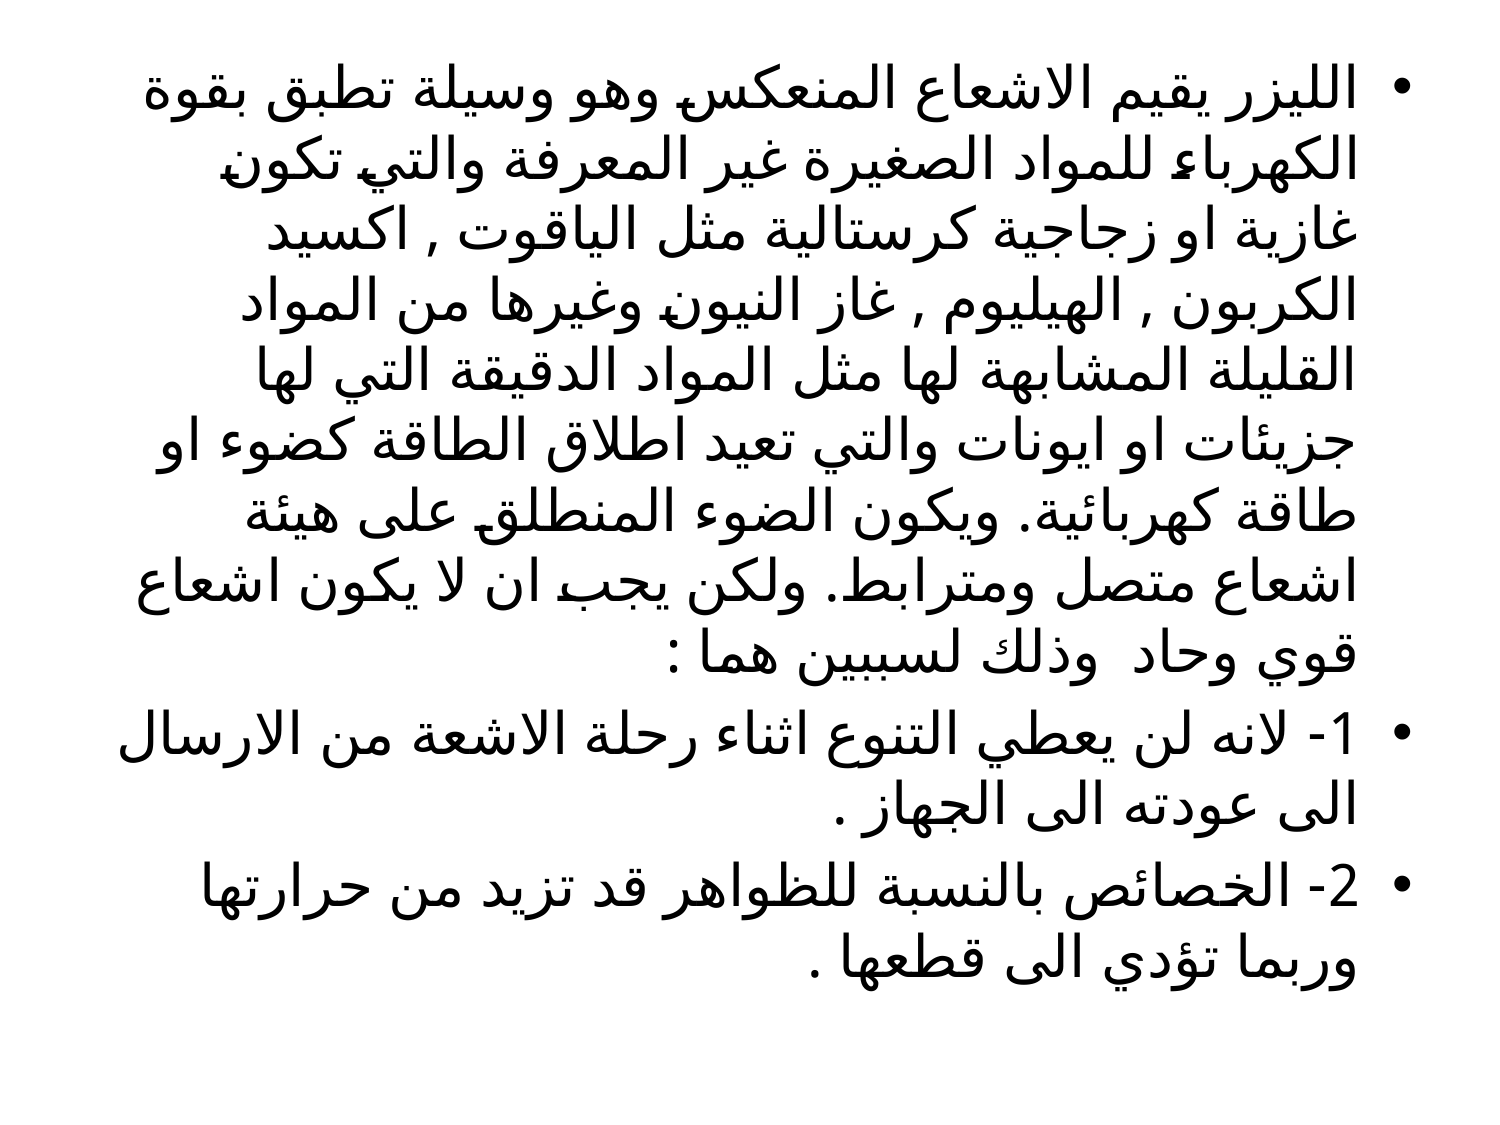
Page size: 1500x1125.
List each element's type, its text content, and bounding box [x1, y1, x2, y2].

list الليزر يقيم الاشعاع المنعكس وهو وسيلة تطبق بقوة الكهرباء للمواد الصغيرة غير المعرفة والتي تكون غازية او زجاجية كرستالية مثل الياقوت , اكسيد الكربون , الهيليوم , غاز النيون وغيرها من المواد القليلة المشابهة لها مثل المواد الدقيقة التي لها جزيئات او ايونات والتي تعيد اطلاق الطاقة كضوء او طاقة كهربائية. ويكون الضوء المنطلق على هيئة اشعاع متصل ومترابط. ولكن يجب ان لا يكون اشعاع قوي وحاد وذلك لسببين هما : 1- لانه لن يعطي التنوع اثناء رحلة الاشعة من الارسال الى عودته الى الجهاز . 2- الخصائص بالنسبة للظواهر قد تزيد من حرارتها وربما تؤدي الى قطعها . [75, 42, 1425, 1005]
